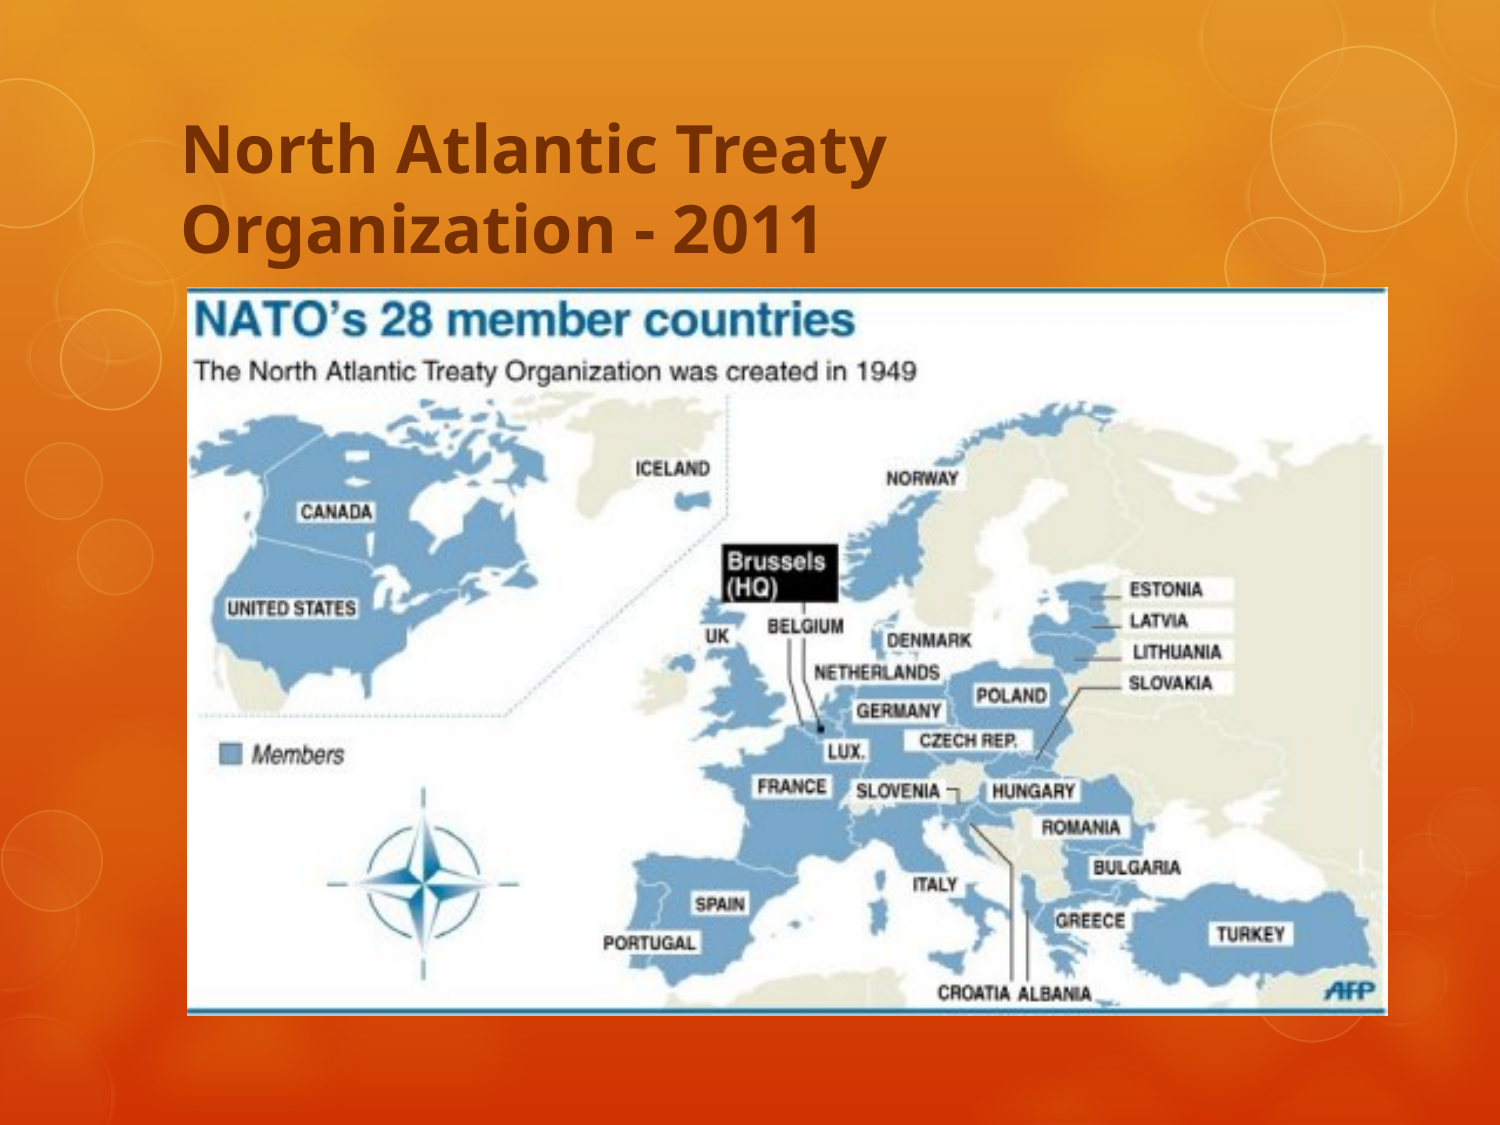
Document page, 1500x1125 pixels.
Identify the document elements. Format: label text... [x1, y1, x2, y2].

title North Atlantic Treaty Organization - 2011 [165, 110, 1335, 263]
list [186, 286, 1388, 1017]
